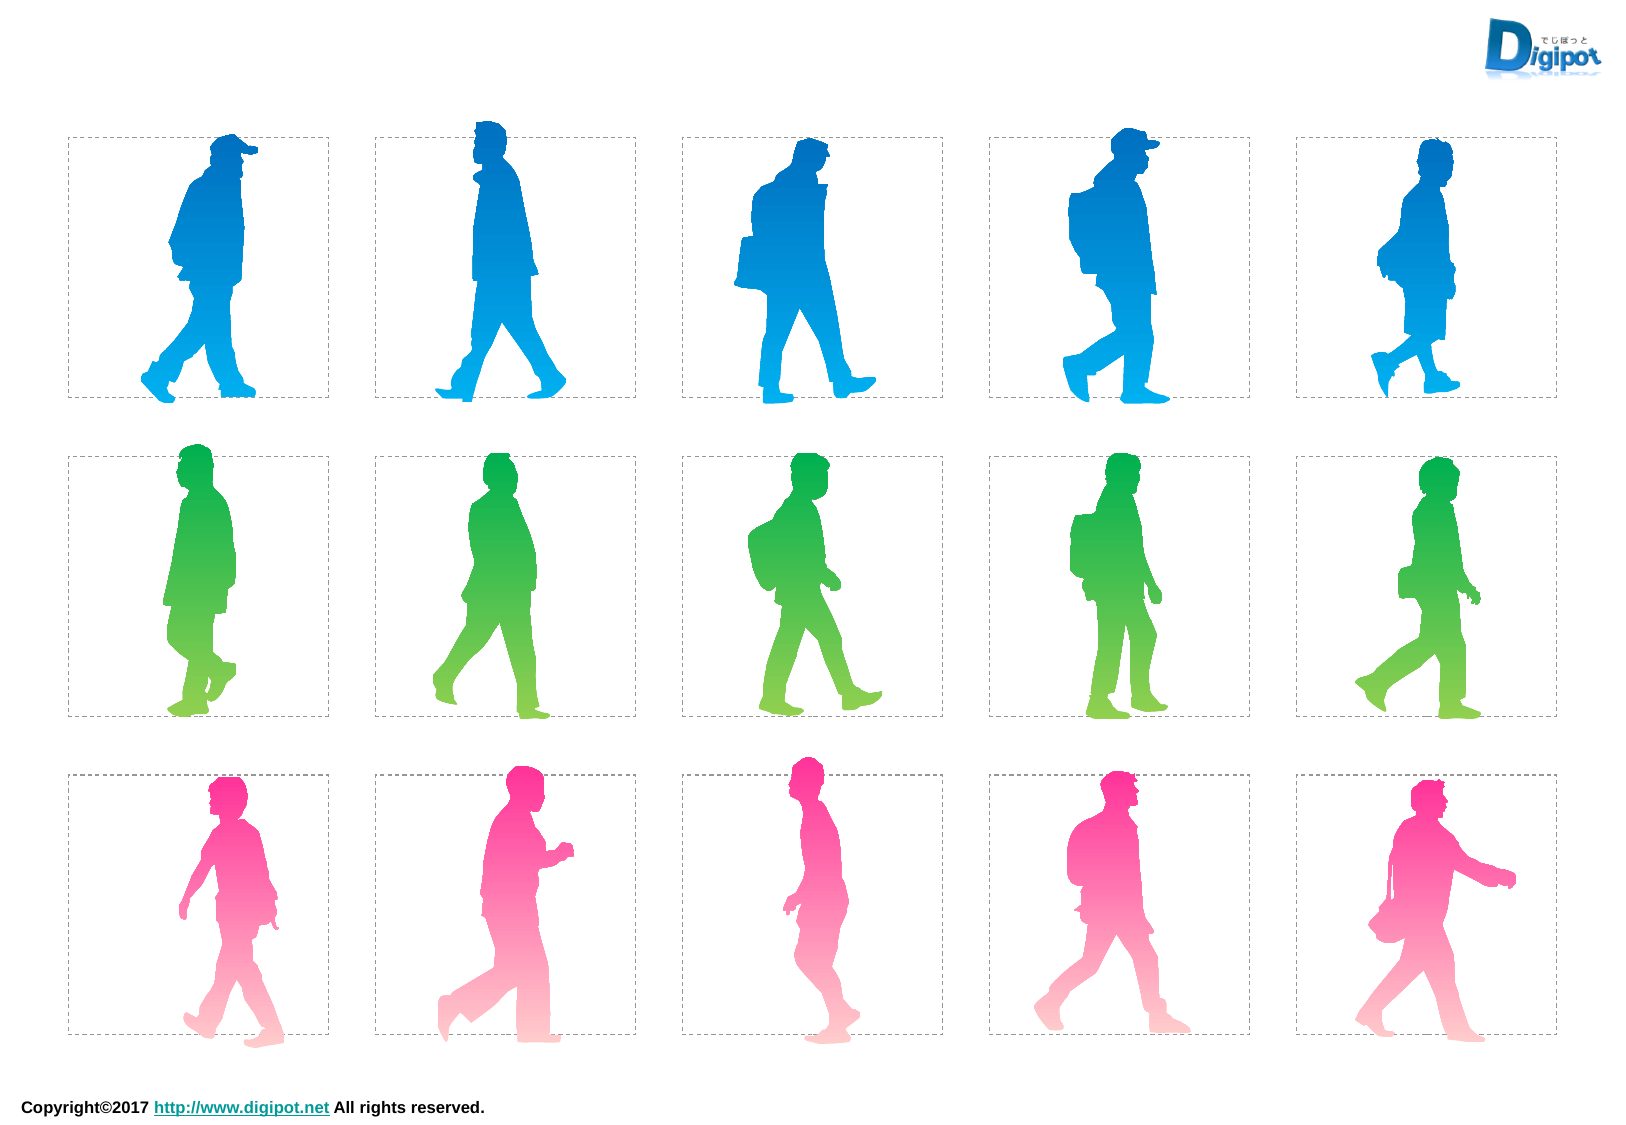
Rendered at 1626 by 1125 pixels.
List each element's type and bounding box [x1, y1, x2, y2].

text_box [1062, 127, 1171, 404]
text_box [1033, 771, 1192, 1033]
text_box [435, 121, 567, 403]
text_box [162, 444, 237, 718]
text_box [748, 452, 883, 716]
picture [1485, 18, 1602, 82]
text_box [178, 776, 285, 1049]
text_box [437, 765, 574, 1043]
text_box [1355, 457, 1482, 720]
text_box [1069, 452, 1168, 720]
text_box [733, 138, 876, 404]
text_box [783, 756, 861, 1045]
text_box [1371, 138, 1461, 398]
text_box [140, 134, 259, 404]
text_box [1355, 779, 1517, 1043]
text_box [432, 452, 551, 720]
